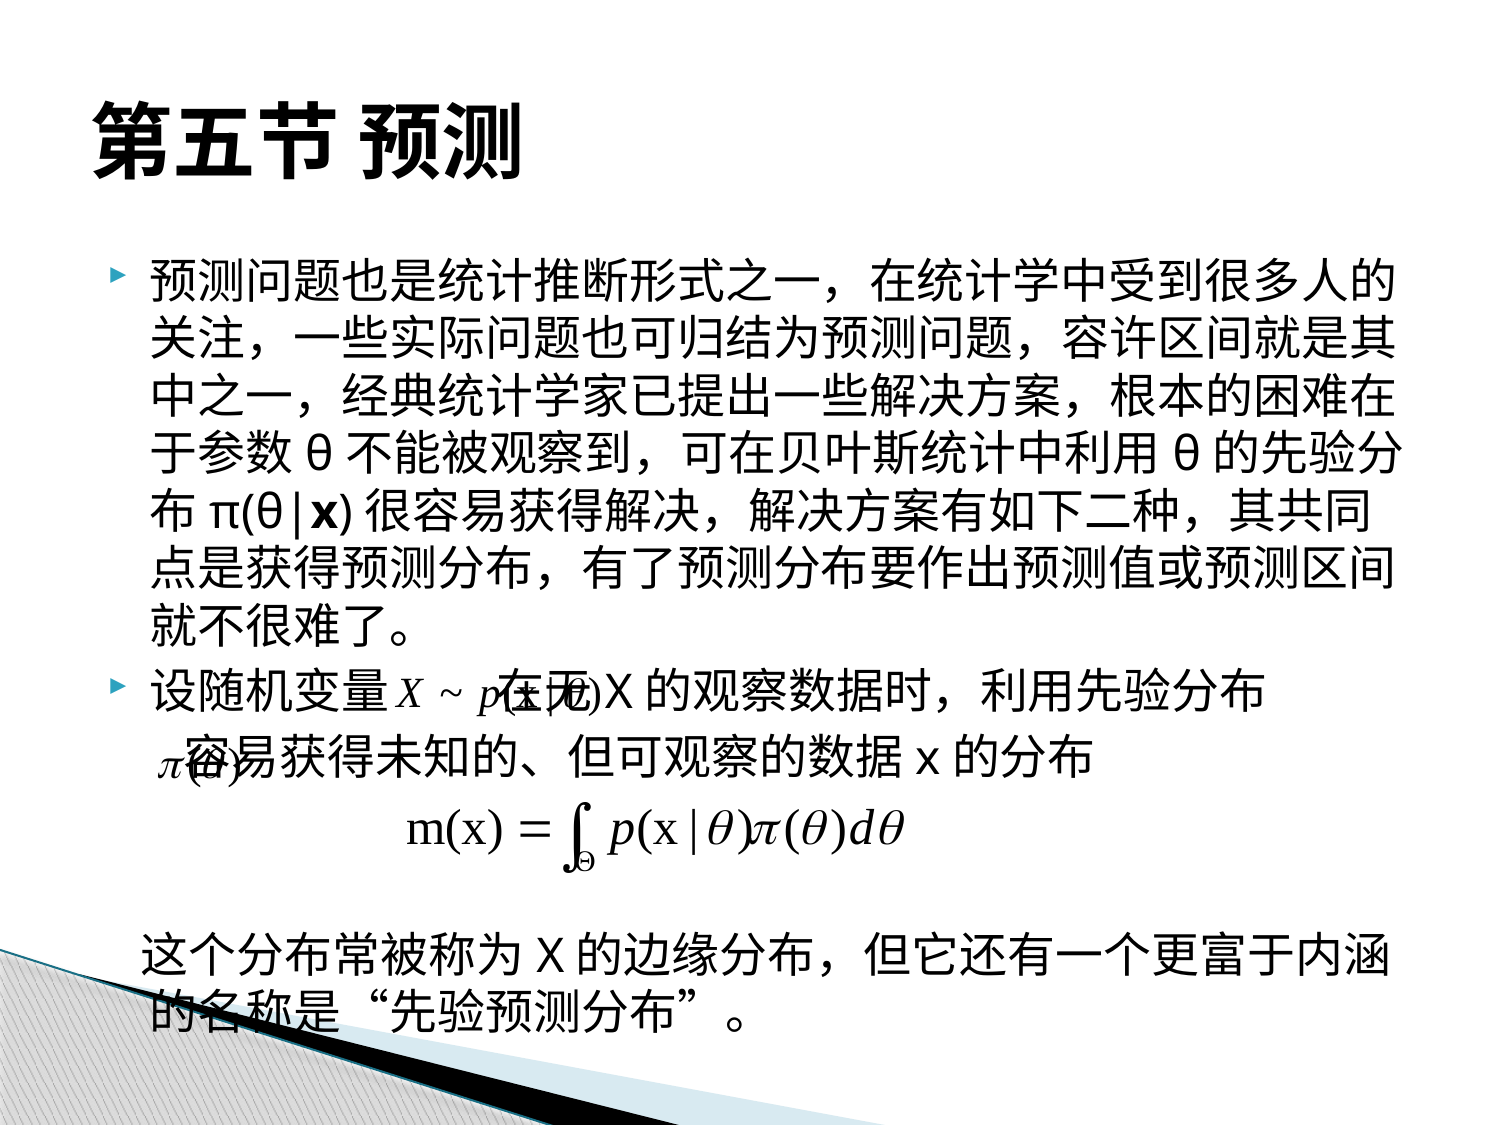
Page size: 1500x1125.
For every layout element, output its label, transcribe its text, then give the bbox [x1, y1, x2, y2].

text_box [152, 737, 252, 798]
title 第五节 预测 [75, 45, 1425, 233]
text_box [398, 784, 915, 883]
list 预测问题也是统计推断形式之一，在统计学中受到很多人的关注，一些实际问题也可归结为预测问题，容许区间就是其中之一，经典统计学家已提出一些解决方案，根本的困难在于参数θ不能被观察到，可在贝叶斯统计中利用θ的先验分布π(θ|x)很容易获得解决，解决方案有如下二种，其共同点是获得预测分布，有了预测分布要作出预测值或预测区间就不很难了。 设随机变量 在无X的观察数据时，利用先验分布 容易获得未知的、但可观察的数据x的分布 这个分布常被称为X的边缘分布，但它还有一个更富于内涵的名称是“先验预测分布”。 [75, 243, 1425, 986]
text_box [386, 667, 610, 726]
